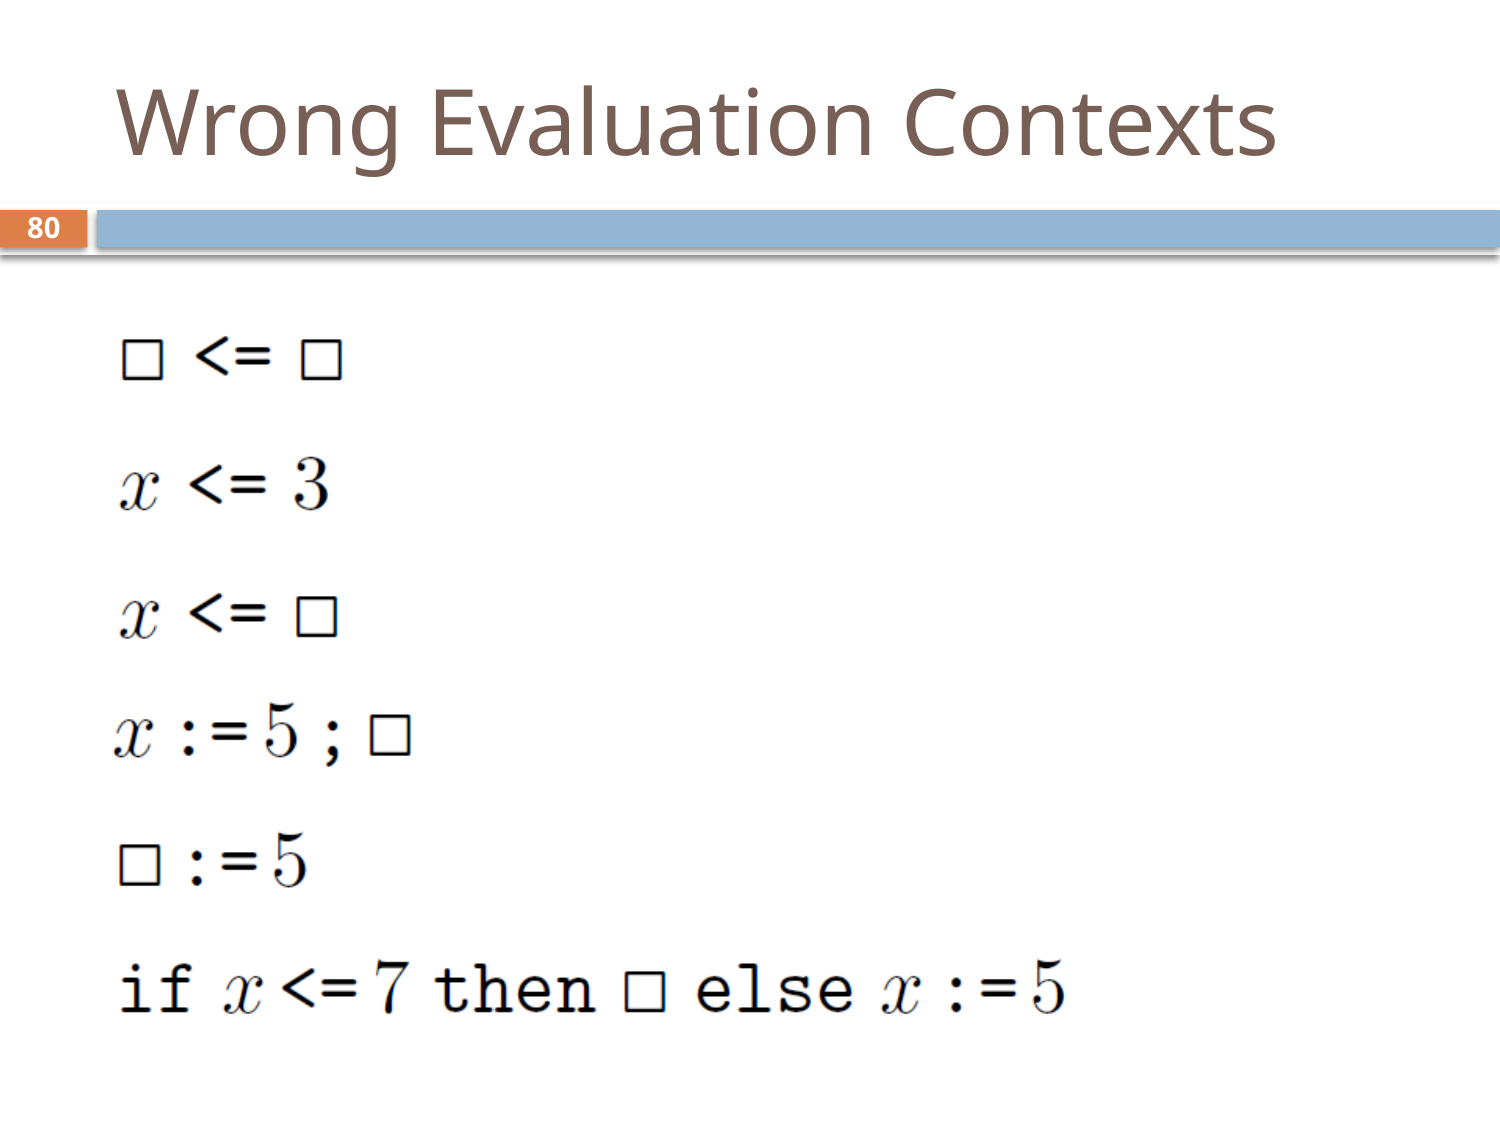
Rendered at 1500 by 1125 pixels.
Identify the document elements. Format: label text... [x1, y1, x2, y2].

picture [102, 944, 1076, 1026]
title Wrong Evaluation Contexts [100, 37, 1438, 200]
picture [101, 699, 426, 776]
picture [101, 824, 313, 902]
slide_number 80 [0, 208, 88, 249]
picture [107, 324, 351, 654]
